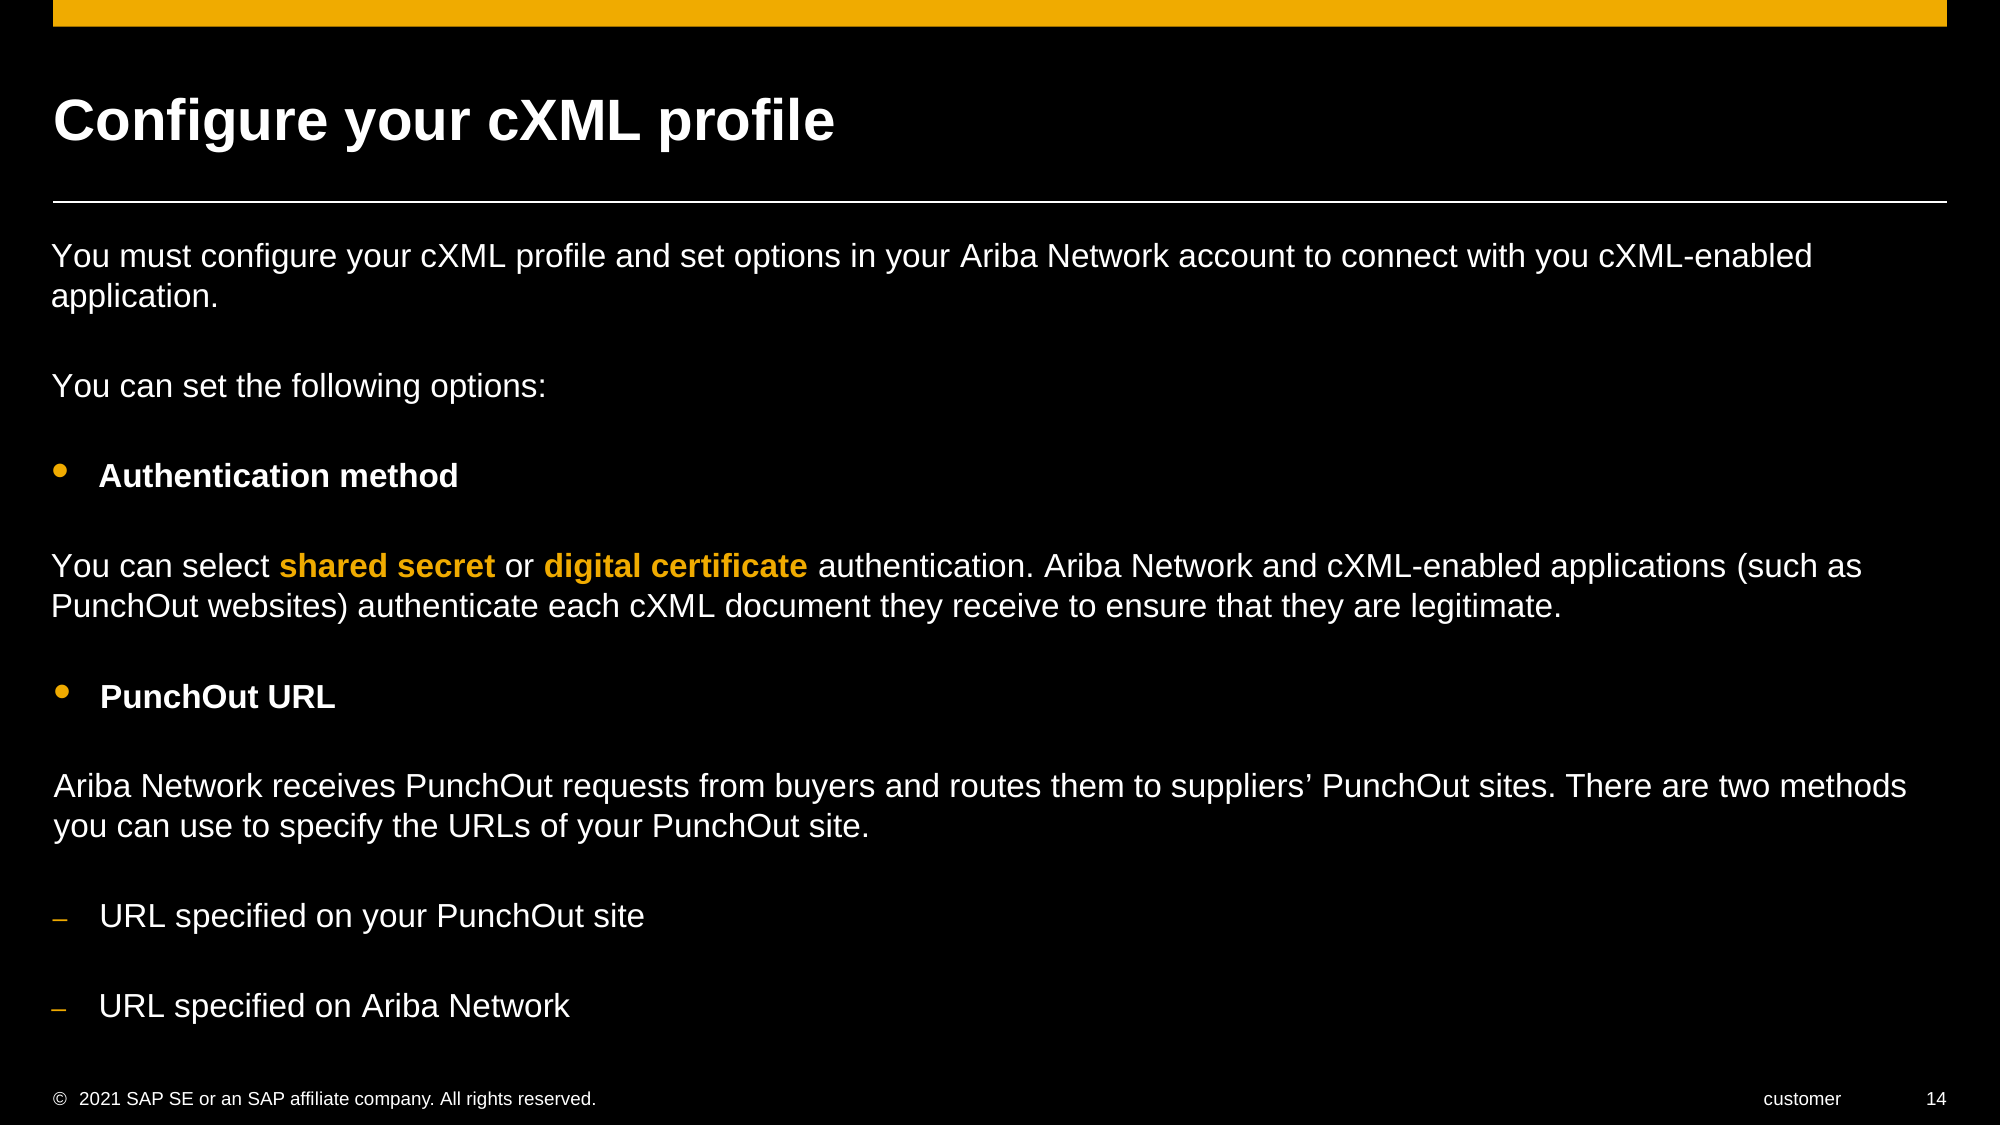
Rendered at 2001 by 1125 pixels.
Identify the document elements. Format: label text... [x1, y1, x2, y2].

text_box Ariba Network receives PunchOut requests from buyers and routes them to suppliers’ PunchOut sites. There are two methods you can use to specify the URLs of your PunchOut site. [53, 764, 1909, 845]
text_box You can selectshared secretordigital certificateauthentication. Ariba Network and cXML-enabled applications (such as PunchOut websites) authenticate each cXML document they receive to ensure that they are legitimate. [50, 544, 1863, 624]
text_box [0, 0, 2000, 1125]
text_box You must configure your cXML profile and set options in your Ariba Network account to connect with you cXML-enabled application. [50, 234, 1814, 314]
text_box ‒ URL specified on your PunchOut site [52, 894, 646, 935]
text_box •PunchOut URL [53, 658, 337, 719]
text_box [52, 0, 1948, 27]
text_box You can set the following options: •Authentication method [51, 364, 548, 498]
text_box ‒ URL specified on Ariba Network [51, 984, 571, 1025]
text_box Configure your cXML profile [53, 82, 837, 153]
text_box © 2021 SAP SE or an SAP affiliate company. All rights reserved. customer 14 [53, 1087, 1947, 1110]
